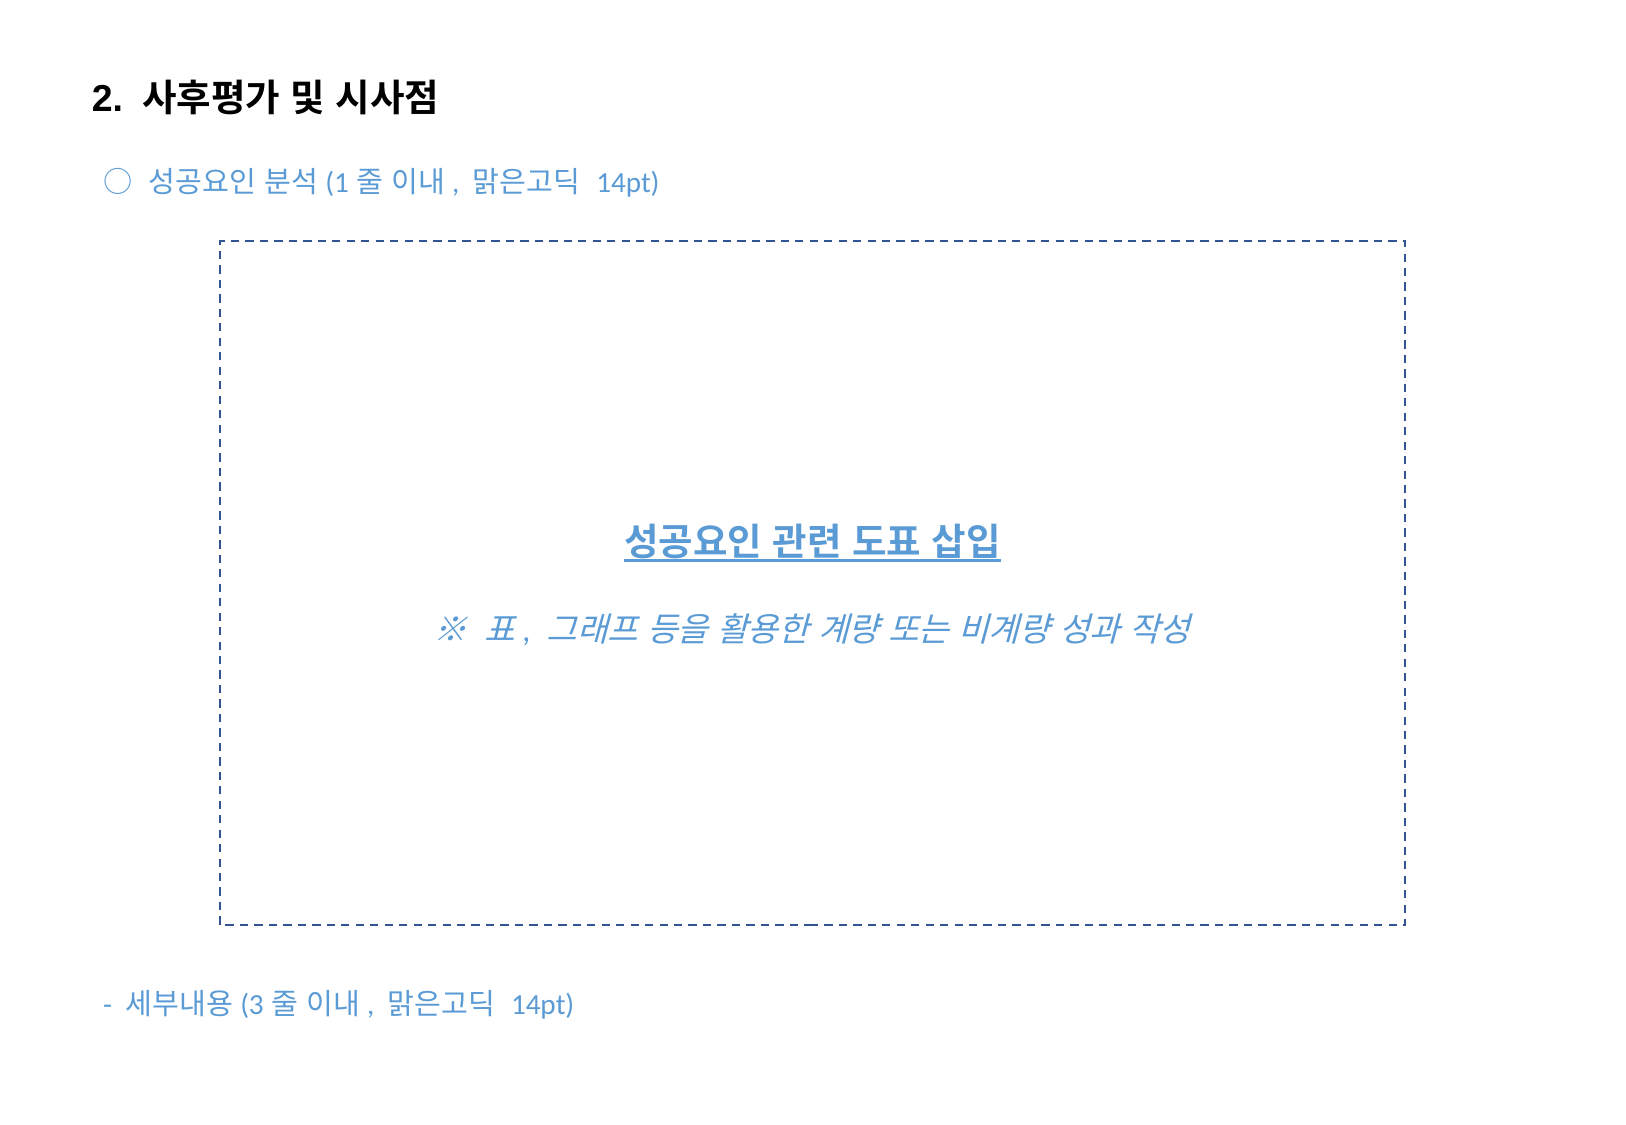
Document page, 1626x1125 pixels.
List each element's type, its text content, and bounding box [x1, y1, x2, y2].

text_box 2. 사후평가 및 시사점 [77, 52, 455, 126]
text_box ○ 성공요인 분석(1줄 이내, 맑은고딕 14pt) [89, 142, 675, 206]
text_box - 세부내용(3줄 이내, 맑은고딕 14pt) [88, 964, 590, 1028]
text_box 성공요인 관련 도표 삽입 ※ 표, 그래프 등을 활용한 계량 또는 비계량 성과 작성 [219, 240, 1406, 926]
